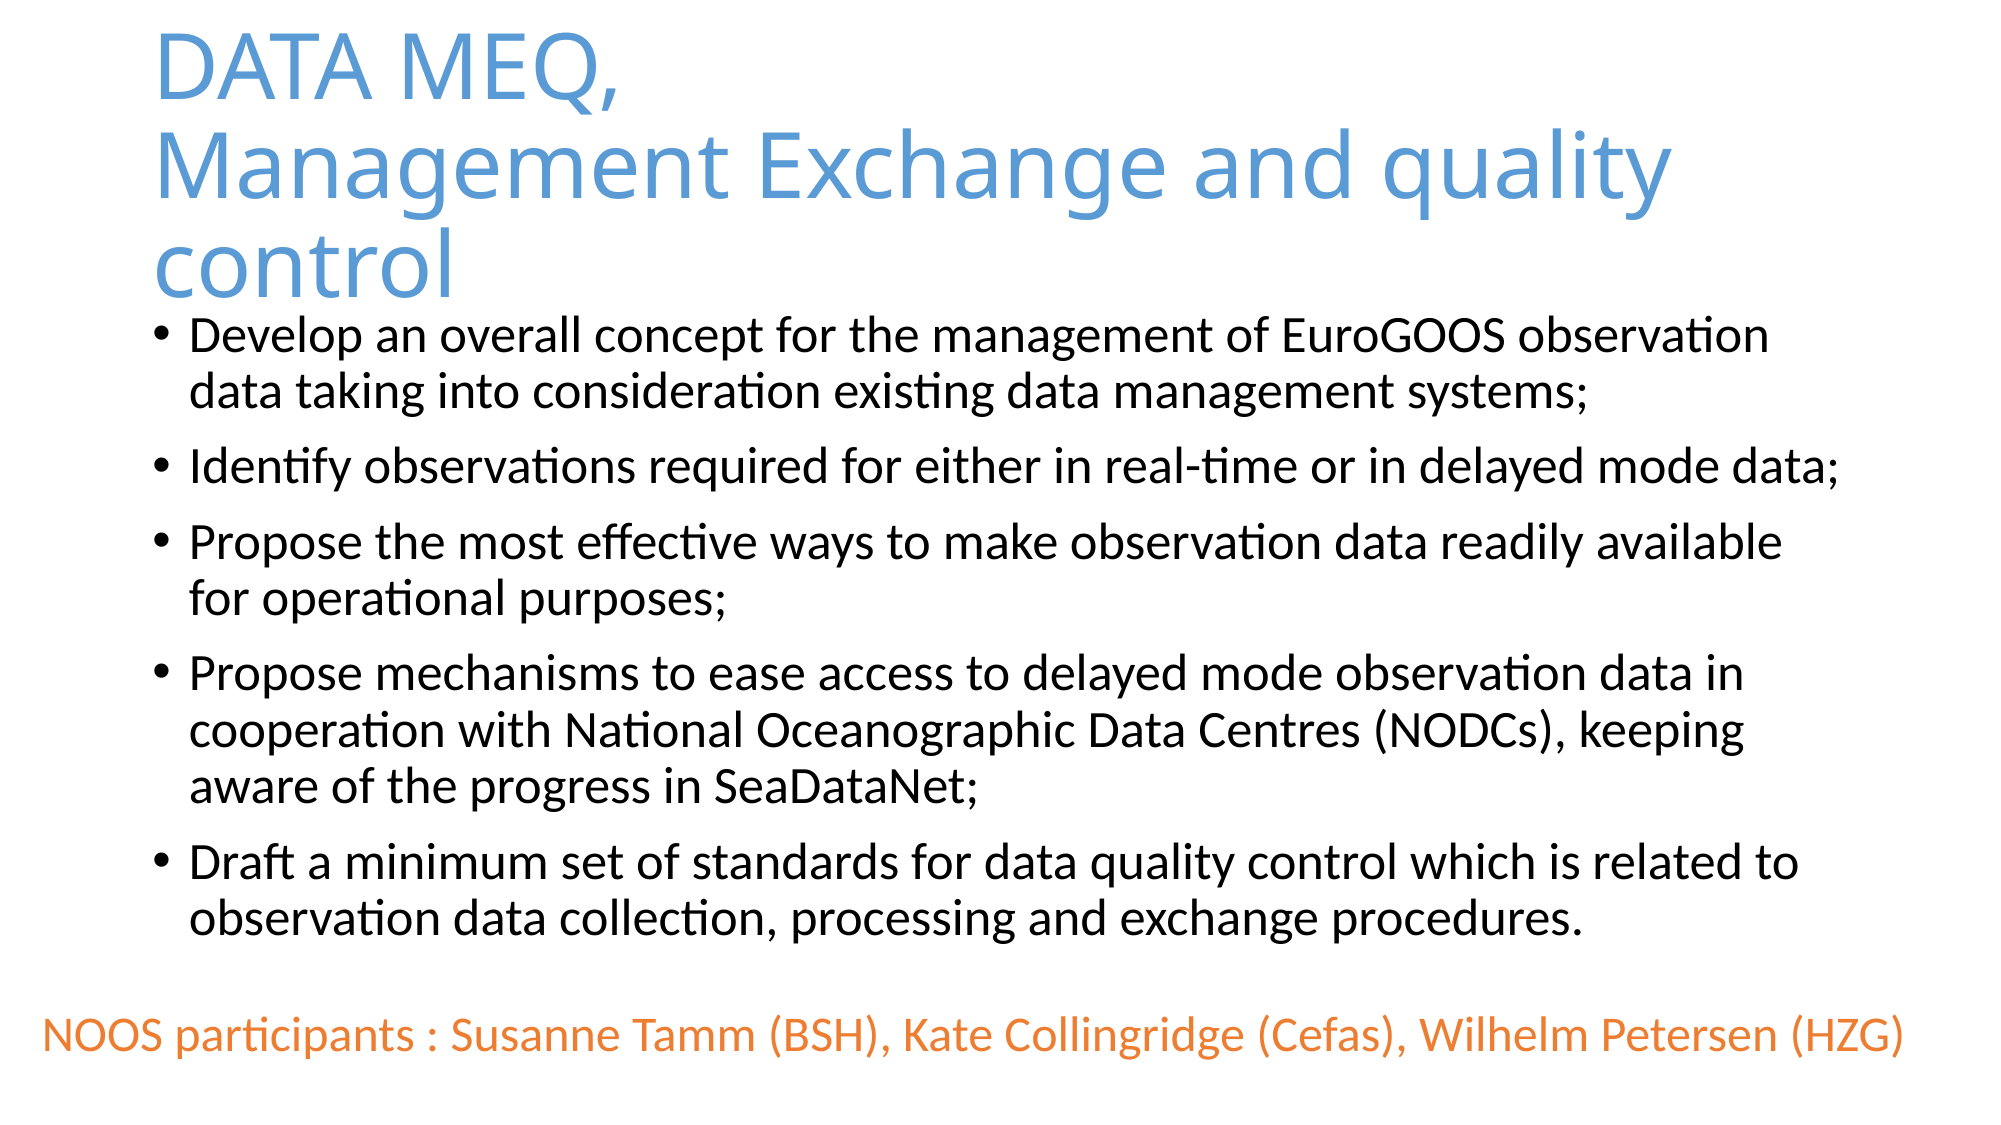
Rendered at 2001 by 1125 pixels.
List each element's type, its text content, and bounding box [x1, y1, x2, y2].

text_box NOOS participants : Susanne Tamm (BSH), Kate Collingridge (Cefas), Wilhelm Petersen (HZG) [27, 994, 1978, 1114]
title DATA MEQ, Management Exchange and quality control [137, 59, 1863, 278]
list Develop an overall concept for the management of EuroGOOS observation data taking into consideration existing data management systems; Identify observations required for either in real-time or in delayed mode data; Propose the most effective ways to make observation data readily available for operational purposes; Propose mechanisms to ease access to delayed mode observation data in cooperation with National Oceanographic Data Centres (NODCs), keeping aware of the progress in SeaDataNet; Draft a minimum set of standards for data quality control which is related to observation data collection, processing and exchange procedures. [137, 299, 1863, 994]
